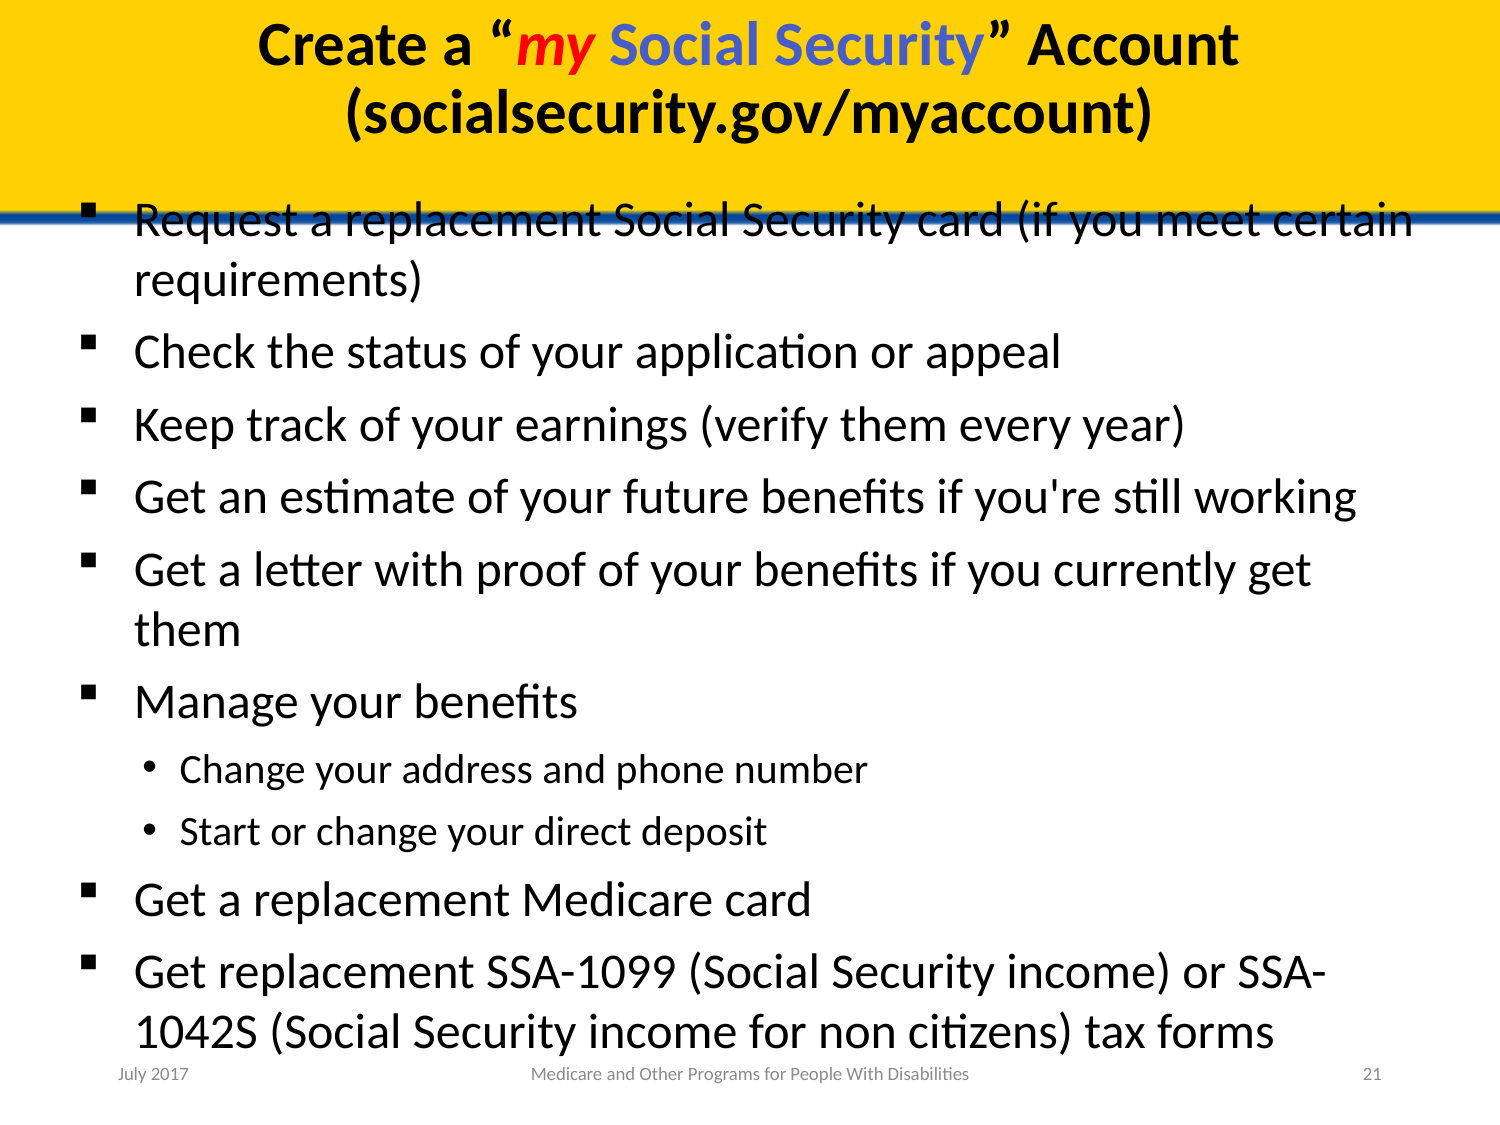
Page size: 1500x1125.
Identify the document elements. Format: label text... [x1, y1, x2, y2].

slide_number 21 [1059, 1042, 1397, 1103]
title Create a “my Social Security” Account (socialsecurity.gov/myaccount) [103, 2, 1397, 156]
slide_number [103, 1042, 441, 1103]
picture [0, 0, 1500, 1125]
list Request a replacement Social Security card (if you meet certain requirements) Check the status of your application or appeal Keep track of your earnings (verify them every year) Get an estimate of your future benefits if you're still working Get a letter with proof of your benefits if you currently get them Manage your benefits Change your address and phone number Start or change your direct deposit Get a replacement Medicare card Get replacement SSA-1099 (Social Security income) or SSA-1042S (Social Security income for non citizens) tax forms [62, 178, 1444, 1043]
footer Medicare and Other Programs for People With Disabilities [496, 1042, 1004, 1103]
